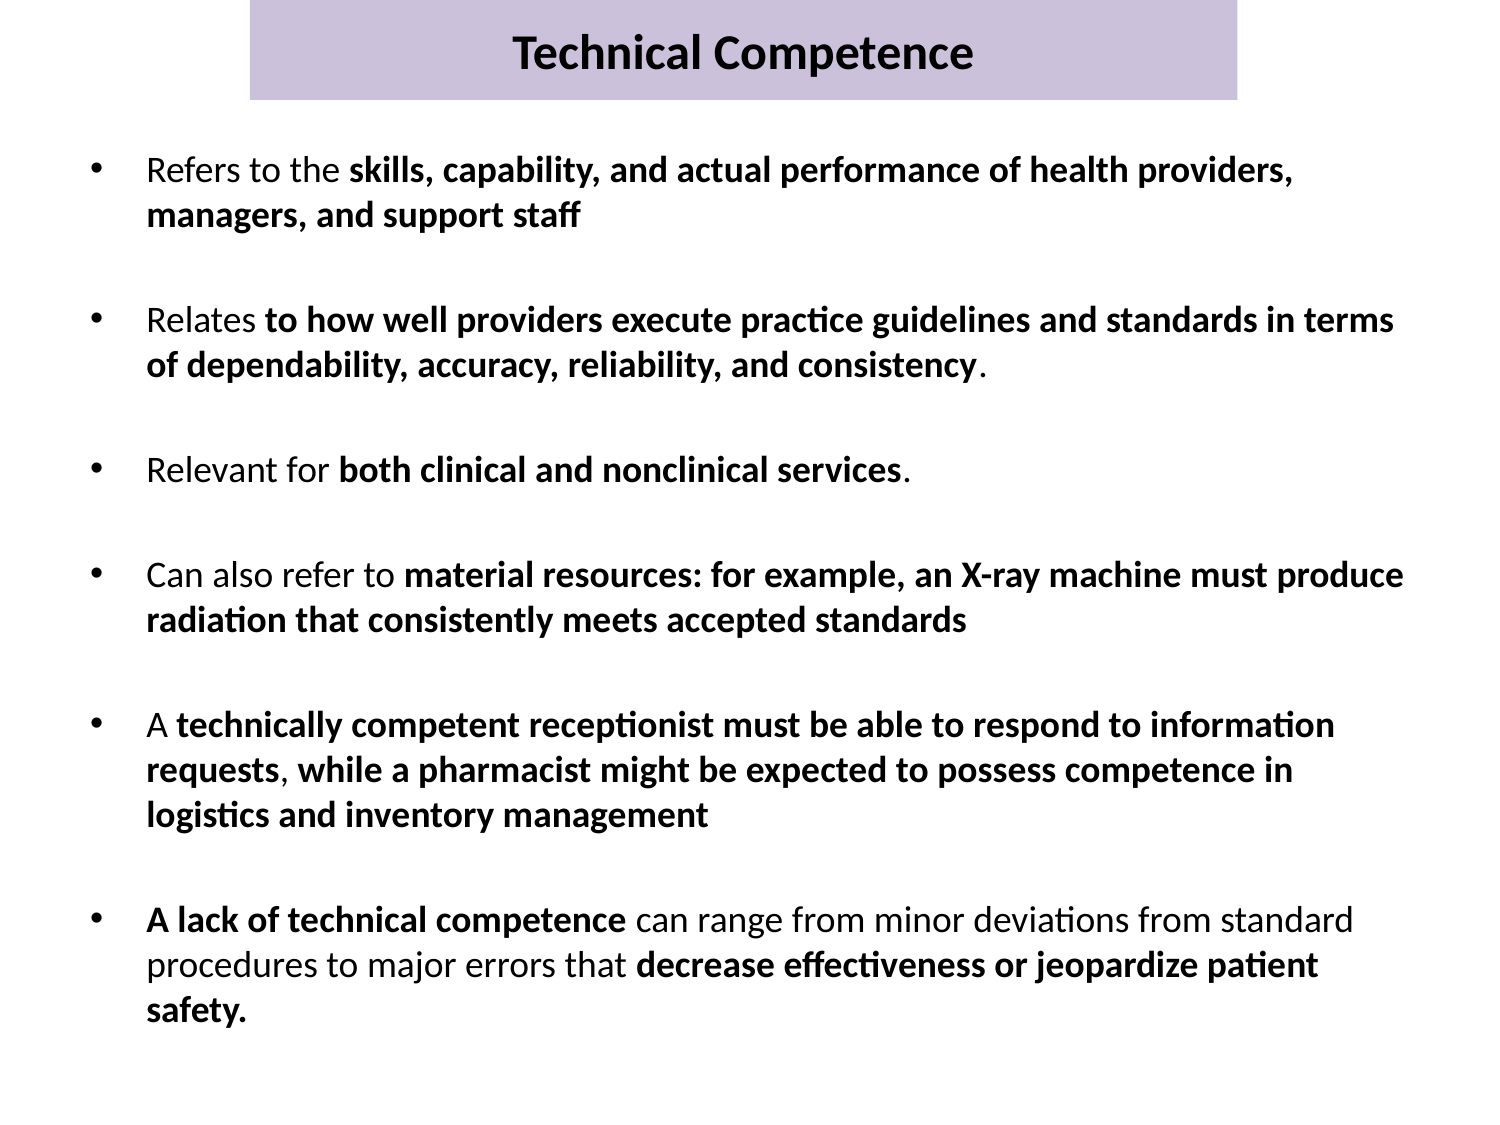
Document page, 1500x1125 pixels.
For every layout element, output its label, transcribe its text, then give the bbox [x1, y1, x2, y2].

title Technical Competence [249, 0, 1238, 100]
list Refers to the skills, capability, and actual performance of health providers, managers, and support staff Relates to how well providers execute practice guidelines and standards in terms of dependability, accuracy, reliability, and consistency. Relevant for both clinical and nonclinical services. Can also refer to material resources: for example, an X-ray machine must produce radiation that consistently meets accepted standards A technically competent receptionist must be able to respond to information requests, while a pharmacist might be expected to possess competence in logistics and inventory management A lack of technical competence can range from minor deviations from standard procedures to major errors that decrease effectiveness or jeopardize patient safety. [75, 137, 1425, 1088]
